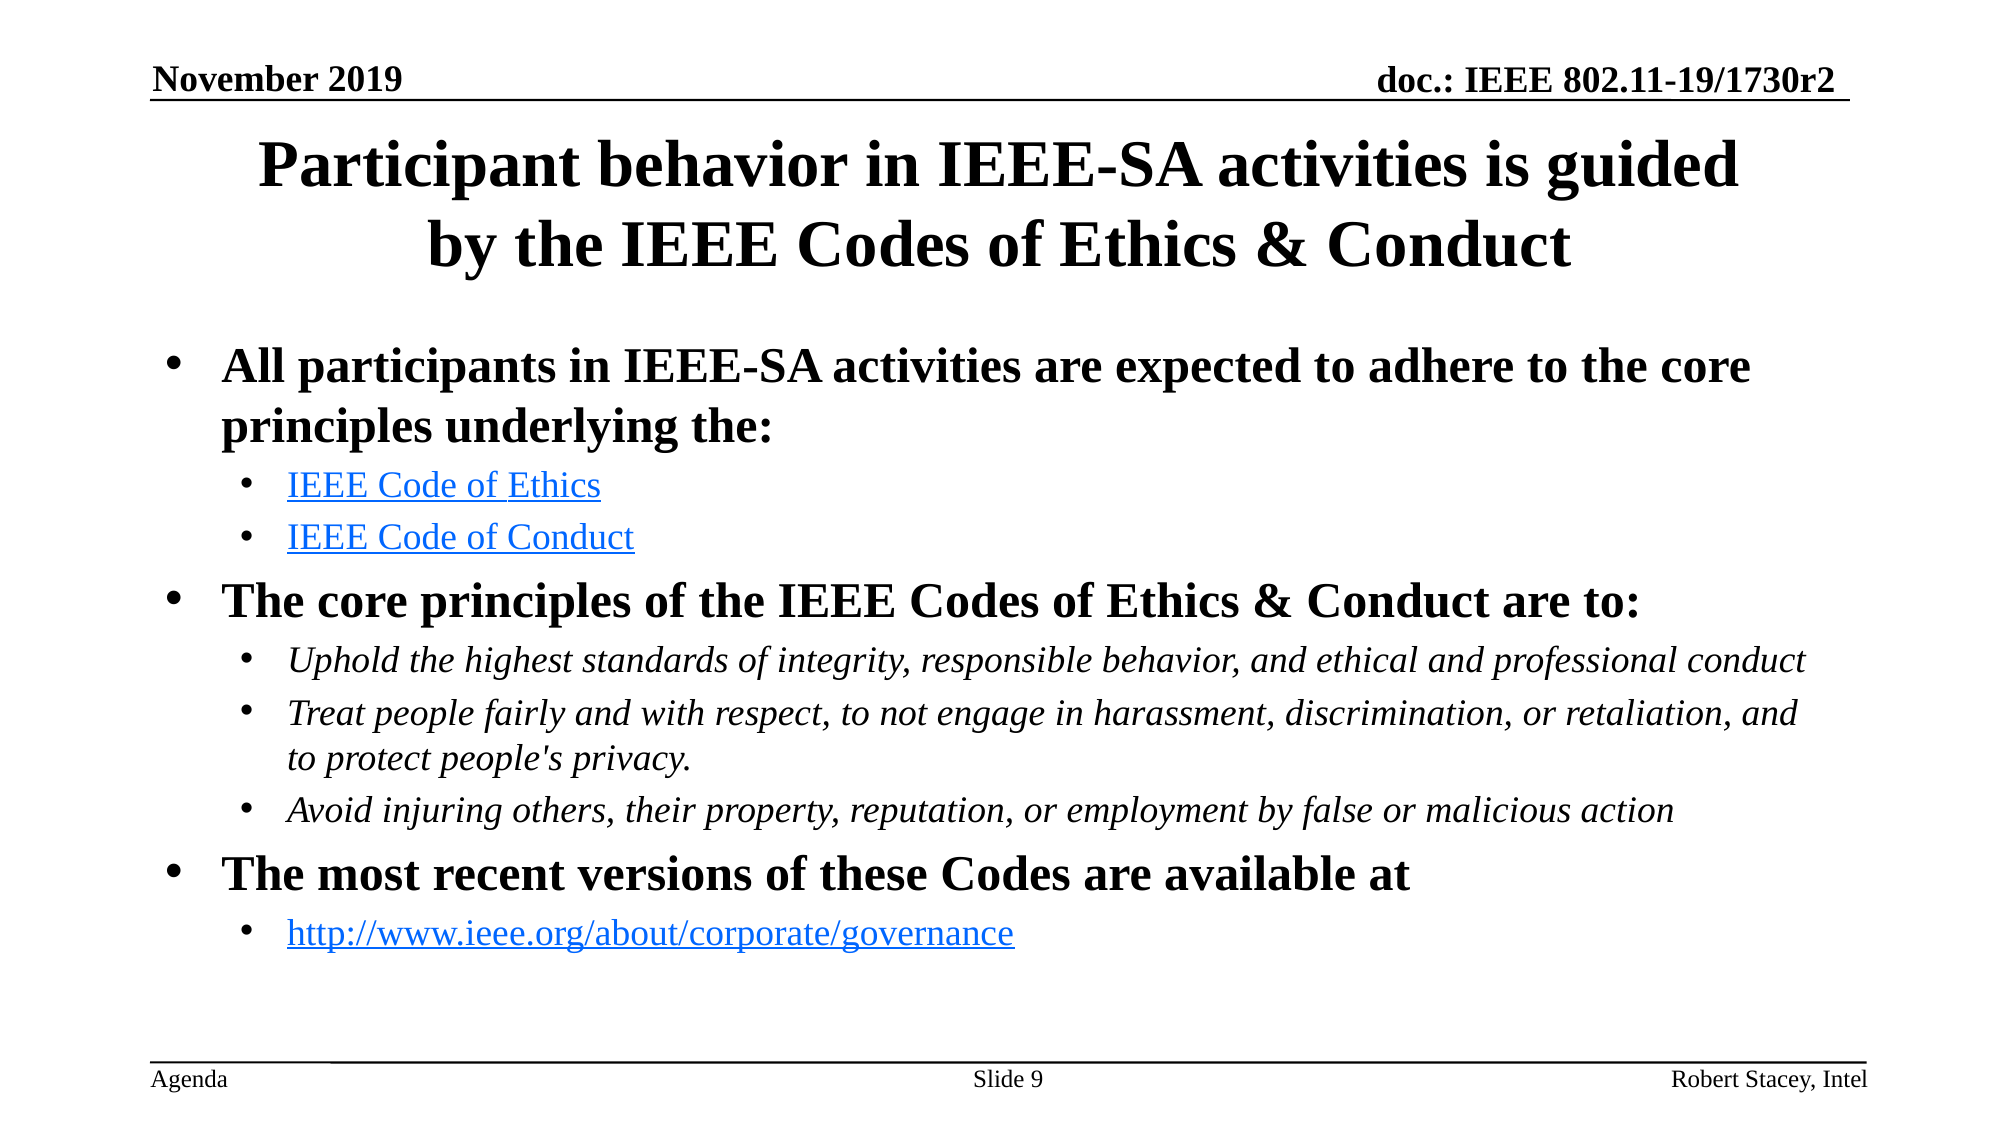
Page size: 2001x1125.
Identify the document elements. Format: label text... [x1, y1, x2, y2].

footer Robert Stacey, Intel [1171, 1062, 1869, 1092]
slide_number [152, 54, 563, 100]
slide_number Slide 9 [964, 1062, 1053, 1093]
list All participants in IEEE-SA activities are expected to adhere to the core principles underlying the: IEEE Code of Ethics IEEE Code of Conduct The core principles of the IEEE Codes of Ethics & Conduct are to: Uphold the highest standards of integrity, responsible behavior, and ethical and professional conduct Treat people fairly and with respect, to not engage in harassment, discrimination, or retaliation, and to protect people's privacy. Avoid injuring others, their property, reputation, or employment by false or malicious action The most recent versions of these Codes are available at http://www.ieee.org/about/corporate/governance [150, 324, 1850, 1000]
title Participant behavior in IEEE-SA activities is guided by the IEEE Codes of Ethics & Conduct [150, 112, 1850, 288]
